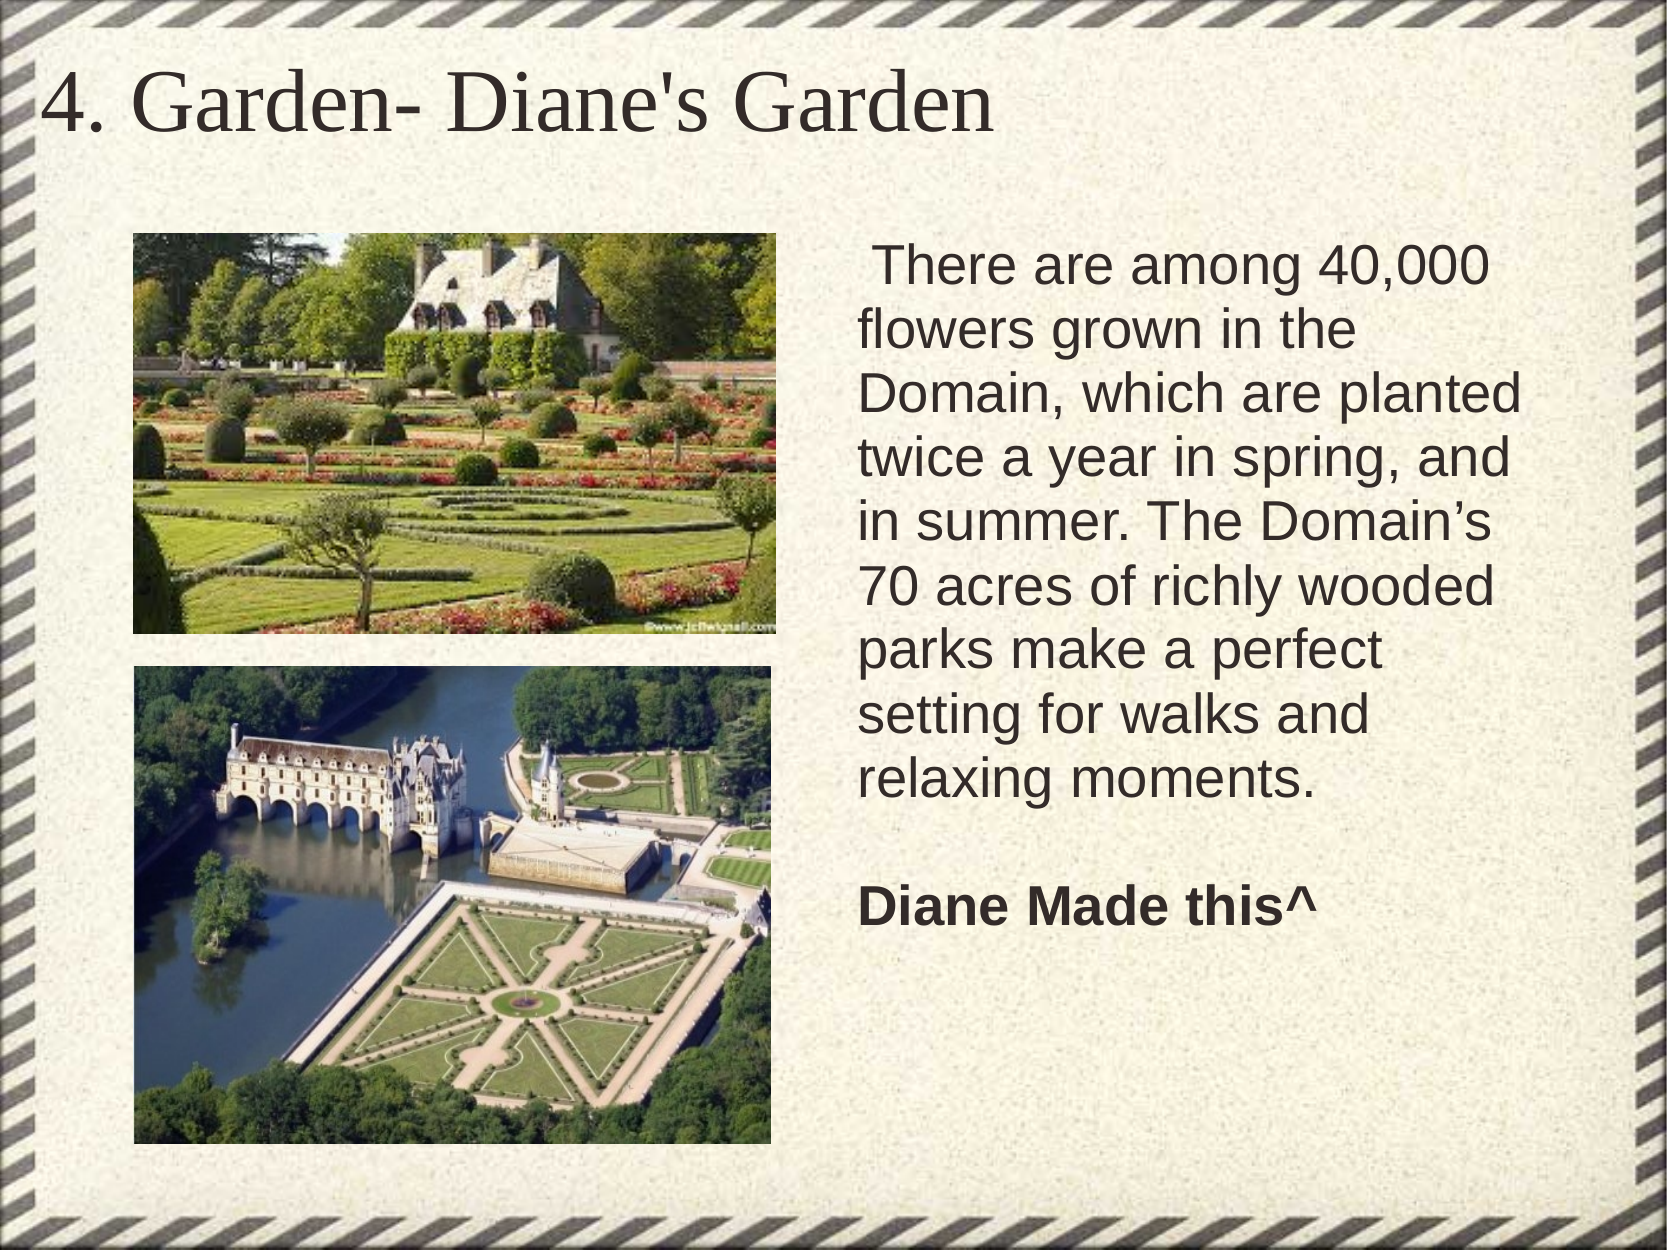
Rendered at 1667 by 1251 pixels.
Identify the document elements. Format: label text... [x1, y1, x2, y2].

list There are among 40,000 flowers grown in the Domain, which are planted twice a year in spring, and in summer. The Domain’s 70 acres of richly wooded parks make a perfect setting for walks and relaxing moments. Diane Made this^ [857, 233, 1555, 1105]
title 4. Garden- Diane's Garden [40, 49, 1627, 201]
picture [0, 0, 1667, 1250]
